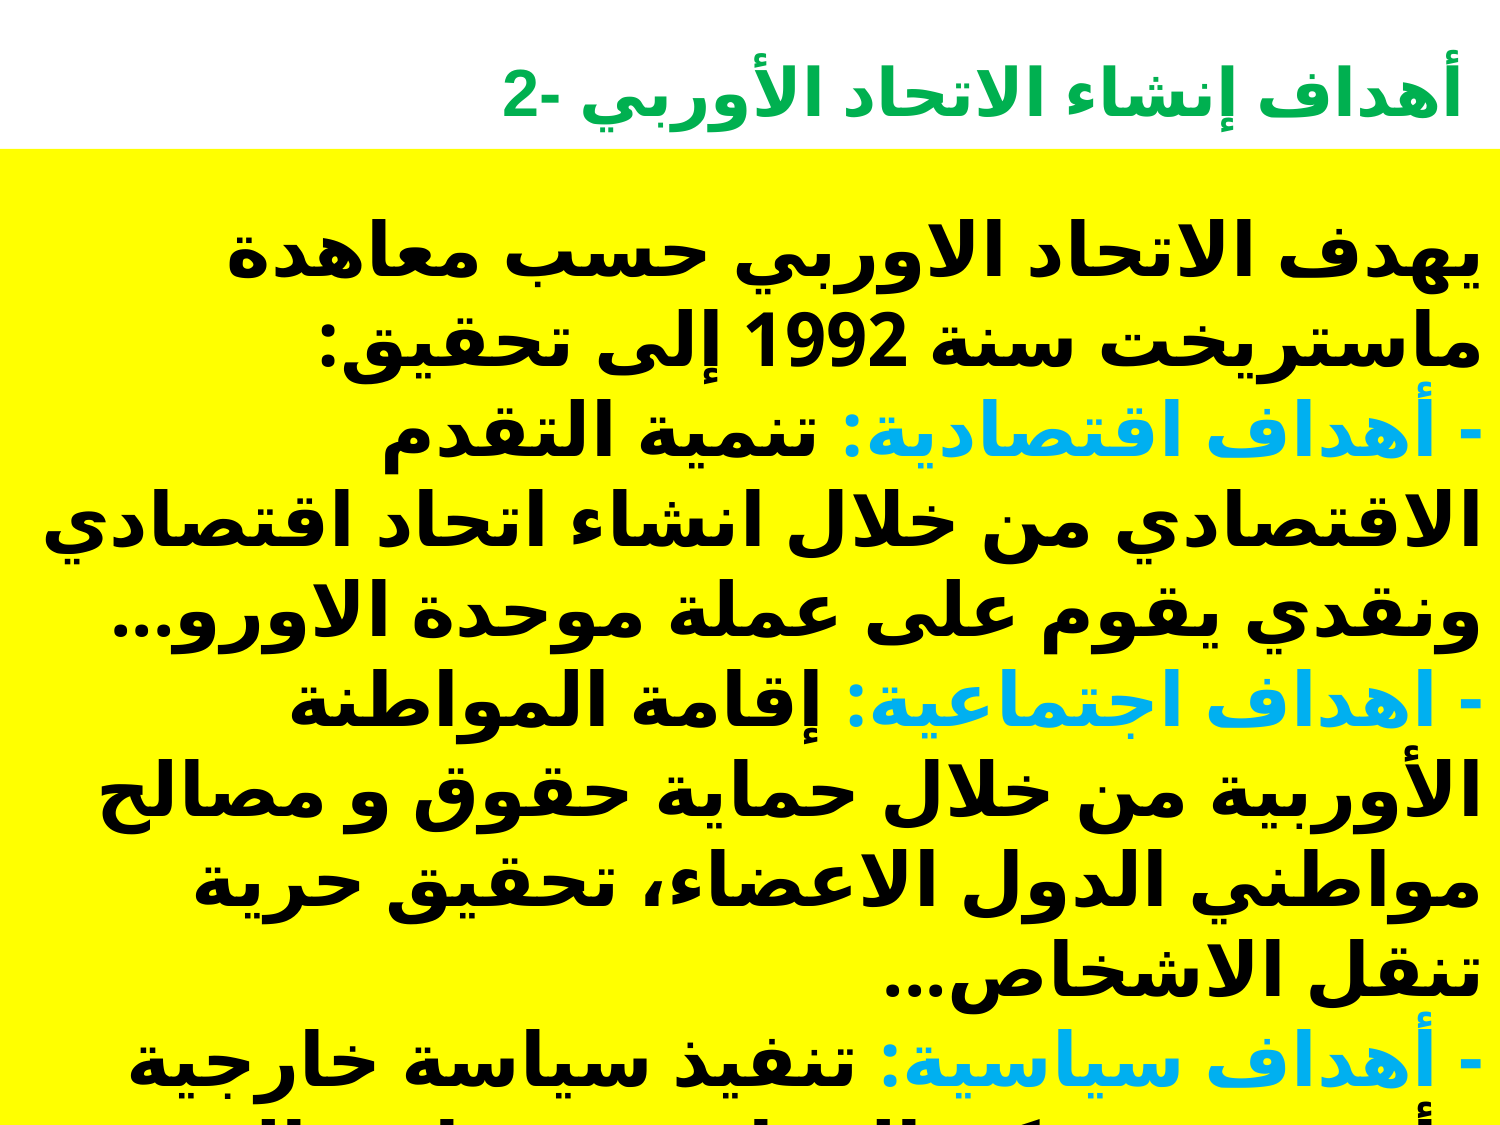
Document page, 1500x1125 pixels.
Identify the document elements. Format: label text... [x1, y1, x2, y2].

text_box 2- أهداف إنشاء الاتحاد الأوربي [487, 42, 1498, 138]
text_box يهدف الاتحاد الاوربي حسب معاهدة ماستريخت سنة 1992 إلى تحقيق: - أهداف اقتصادية: تنمية التقدم الاقتصادي من خلال انشاء اتحاد اقتصادي ونقدي يقوم على عملة موحدة الاورو... - اهداف اجتماعية: إقامة المواطنة الأوربية من خلال حماية حقوق و مصالح مواطني الدول الاعضاء، تحقيق حرية تنقل الاشخاص... - أهداف سياسية: تنفيذ سياسة خارجية وأمنية مشتركة،الدفاع عن مبادئ الحرية و الديموقراطية و احترام حقوق الانسان... [0, 148, 1500, 1125]
